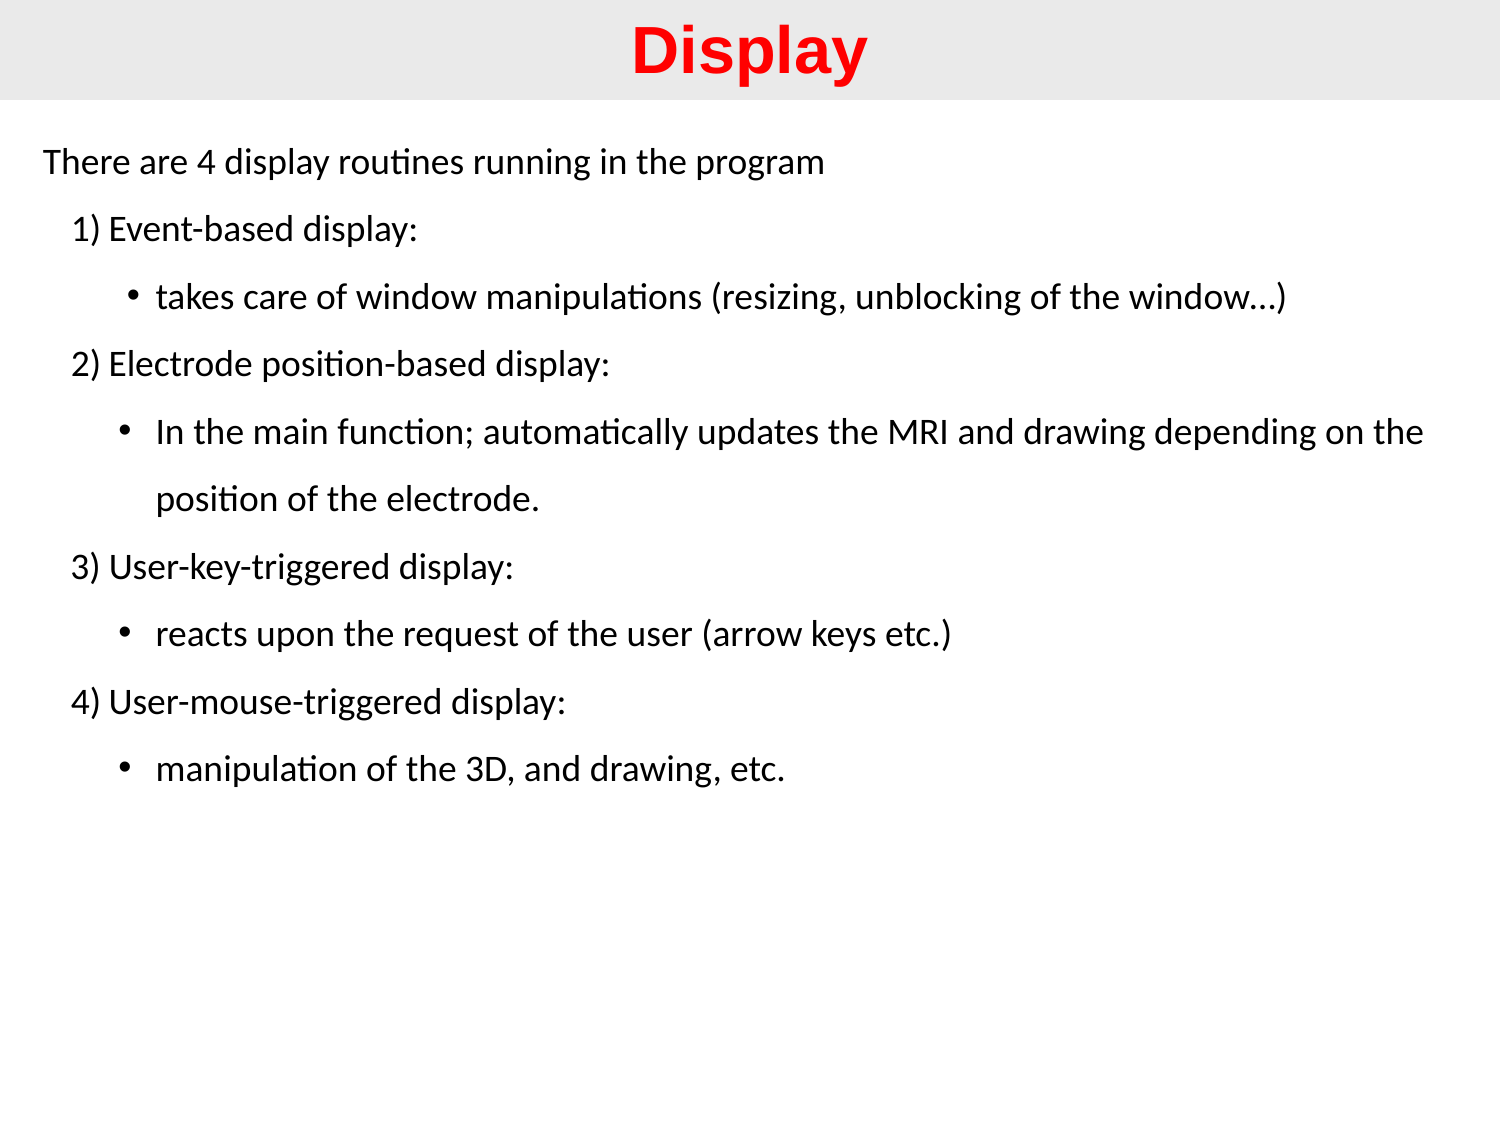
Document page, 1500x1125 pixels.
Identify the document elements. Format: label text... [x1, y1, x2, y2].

text_box Display [0, 0, 1500, 100]
text_box There are 4 display routines running in the program Event-based display: takes care of window manipulations (resizing, unblocking of the window…) Electrode position-based display: In the main function; automatically updates the MRI and drawing depending on the position of the electrode. User-key-triggered display: reacts upon the request of the user (arrow keys etc.) User-mouse-triggered display: manipulation of the 3D, and drawing, etc. [28, 106, 1450, 797]
